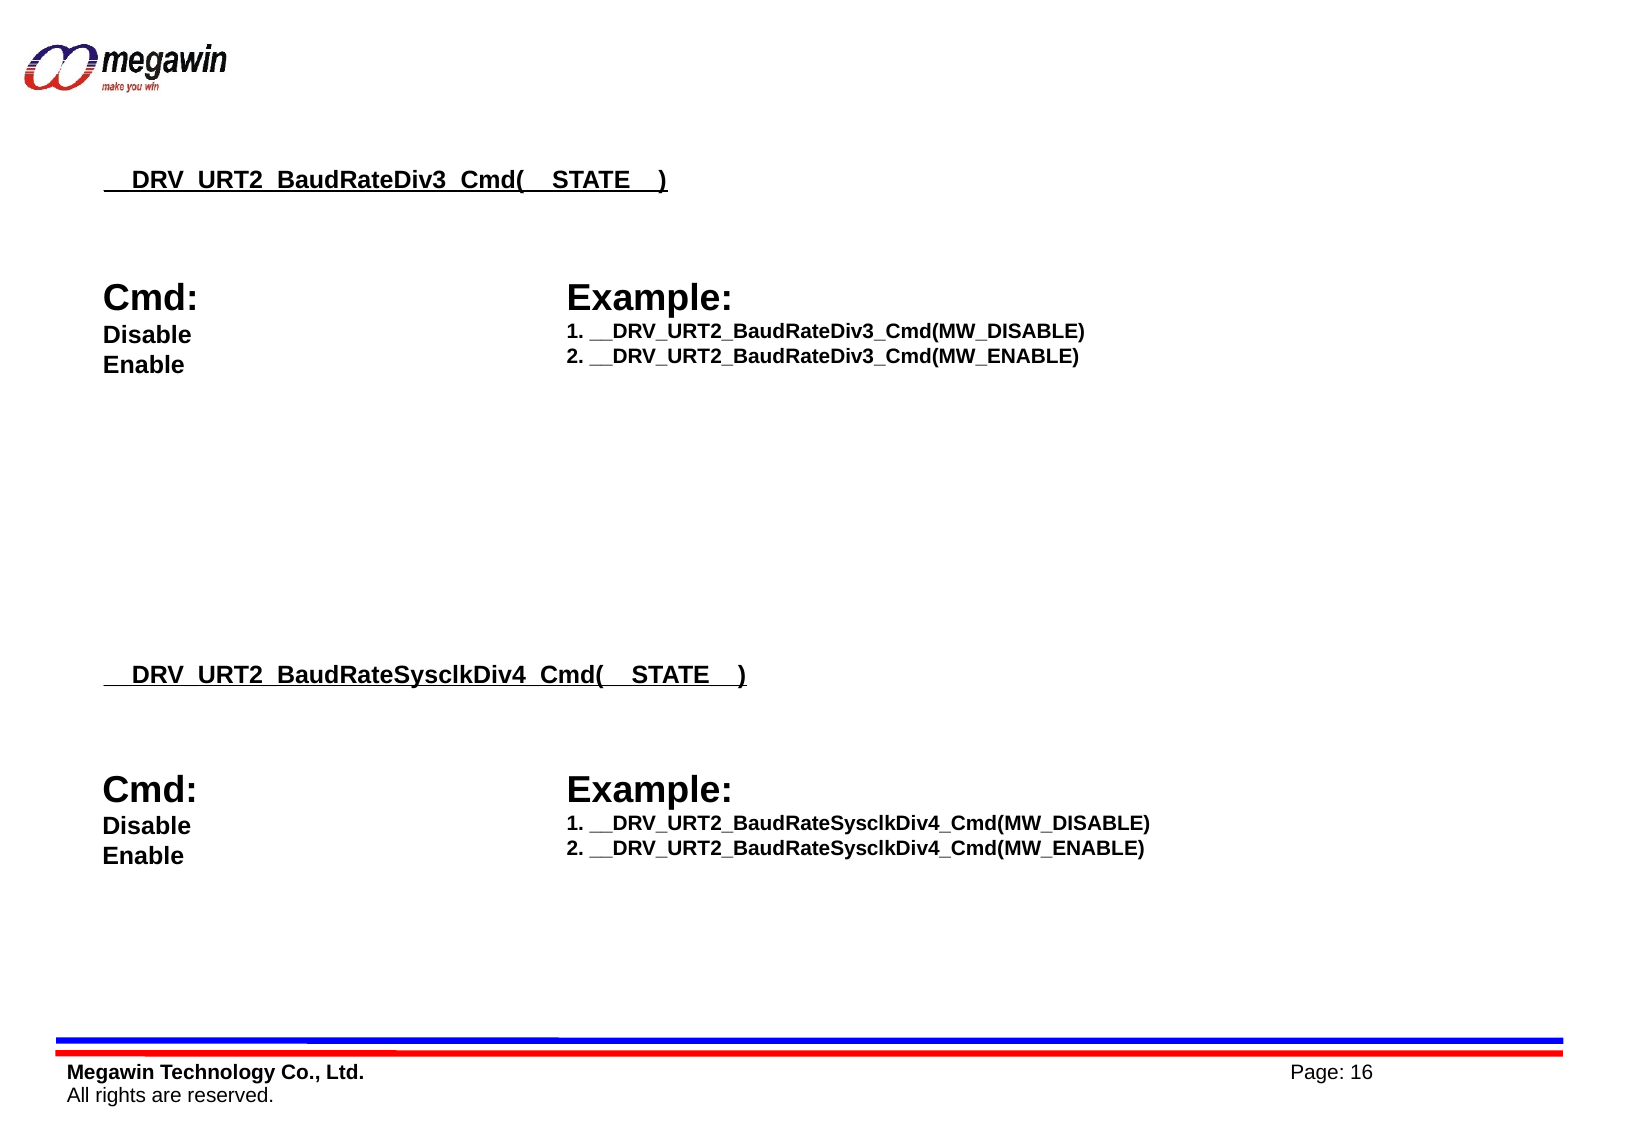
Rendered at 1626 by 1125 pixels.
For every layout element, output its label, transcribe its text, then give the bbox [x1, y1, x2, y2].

text_box Cmd: Disable Enable [88, 265, 215, 386]
text_box Example: 1. __DRV_URT2_BaudRateDiv3_Cmd(MW_DISABLE) 2. __DRV_URT2_BaudRateDiv3_Cmd(MW_ENABLE) [551, 265, 1625, 376]
picture [19, 37, 231, 97]
text_box Example: 1. __DRV_URT2_BaudRateSysclkDiv4_Cmd(MW_DISABLE) 2. __DRV_URT2_BaudRateSysclkDiv4_Cmd(MW_ENABLE) [551, 757, 1625, 868]
text_box Cmd: Disable Enable [87, 757, 491, 878]
text_box __DRV_URT2_BaudRateDiv3_Cmd(__STATE__) [89, 156, 683, 202]
text_box __DRV_URT2_BaudRateSysclkDiv4_Cmd(__STATE__) [89, 651, 763, 696]
